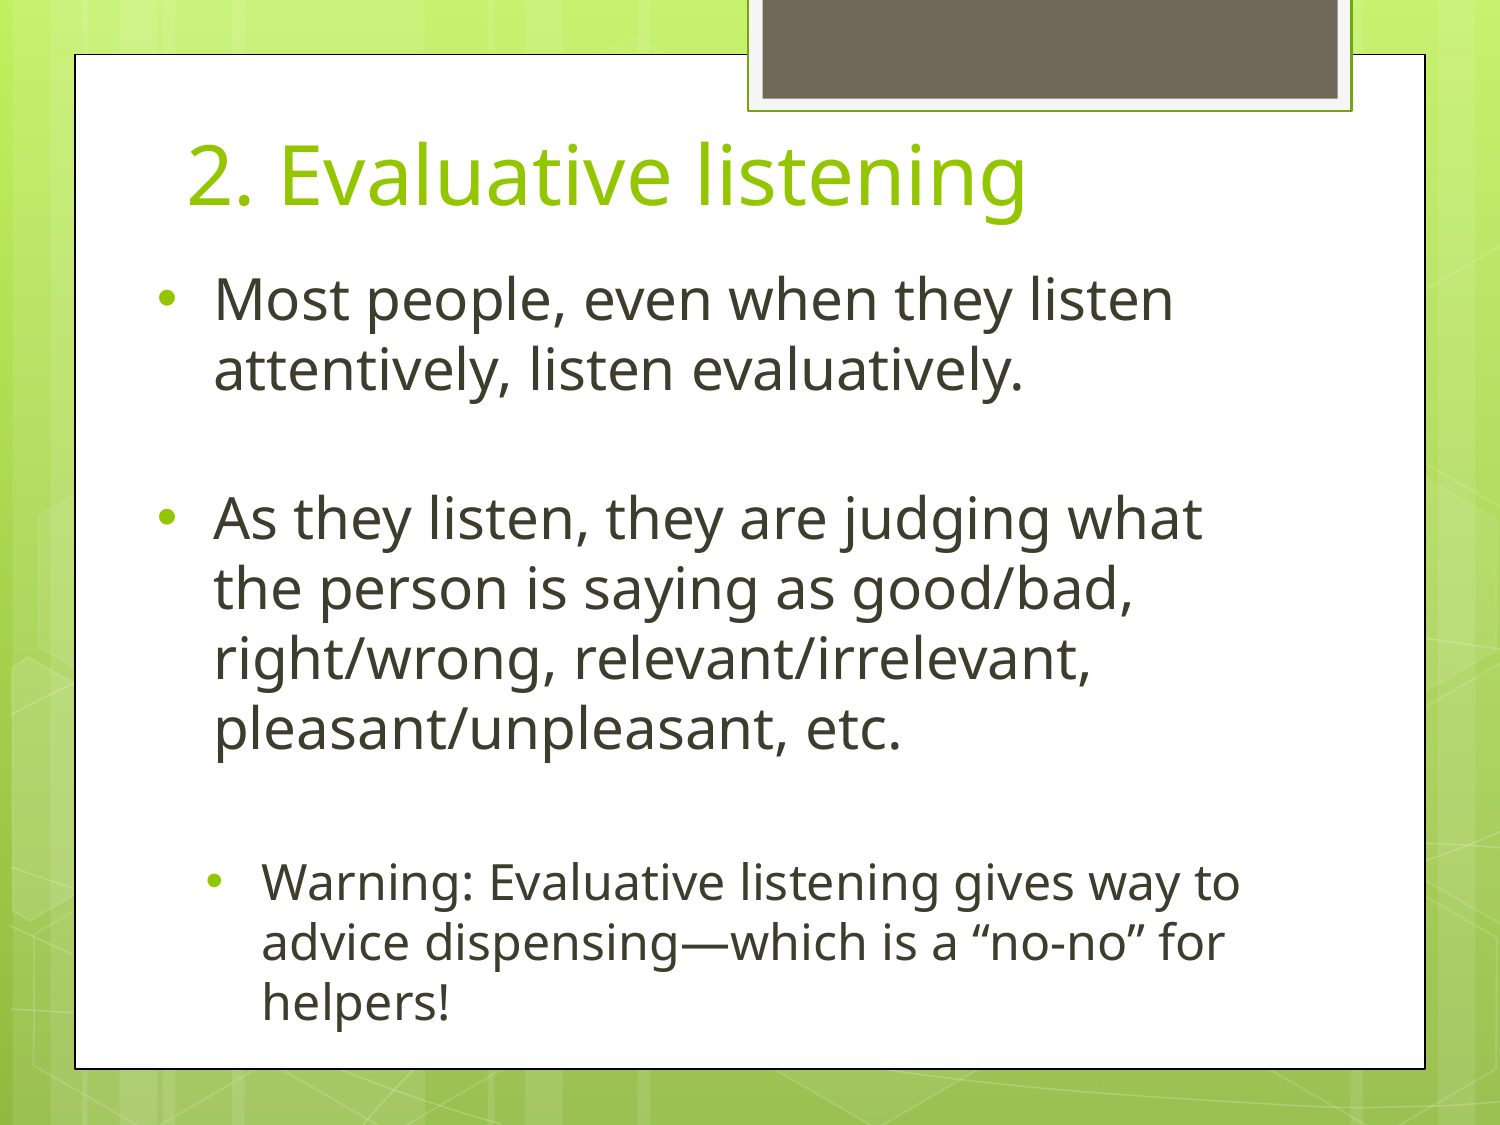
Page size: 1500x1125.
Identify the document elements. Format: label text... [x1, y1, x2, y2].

title 2. Evaluative listening [171, 106, 1324, 230]
list Most people, even when they listen attentively, listen evaluatively. As they listen, they are judging what the person is saying as good/bad, right/wrong, relevant/irrelevant, pleasant/unpleasant, etc. Warning: Evaluative listening gives way to advice dispensing—which is a “no-no” for helpers! [130, 254, 1283, 1084]
